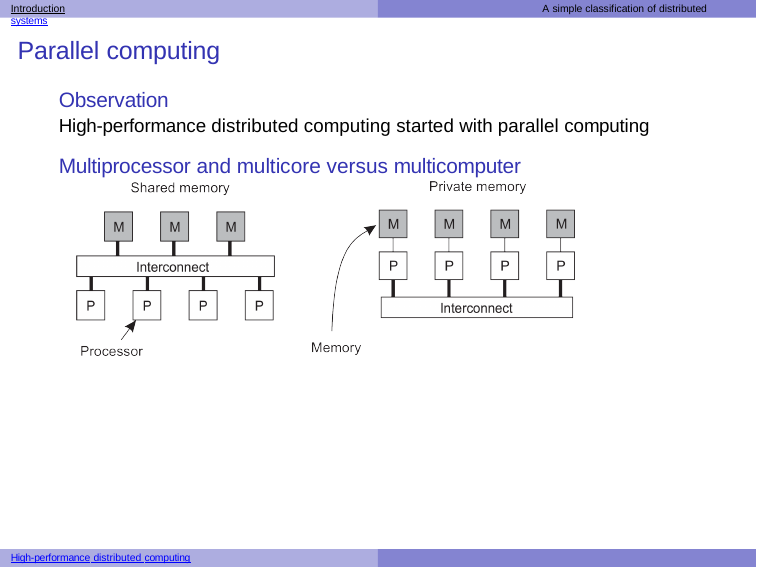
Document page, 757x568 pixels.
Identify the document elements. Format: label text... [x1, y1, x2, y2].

text_box Observation High-performance distributed computing started with parallel computing Multiprocessor and multicore versus multicomputer [56, 81, 652, 178]
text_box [0, 548, 757, 568]
text_box Introduction A simple classification of distributed systems [8, 0, 748, 27]
title Parallel computing [15, 32, 418, 130]
picture [312, 180, 575, 356]
picture [76, 182, 275, 357]
